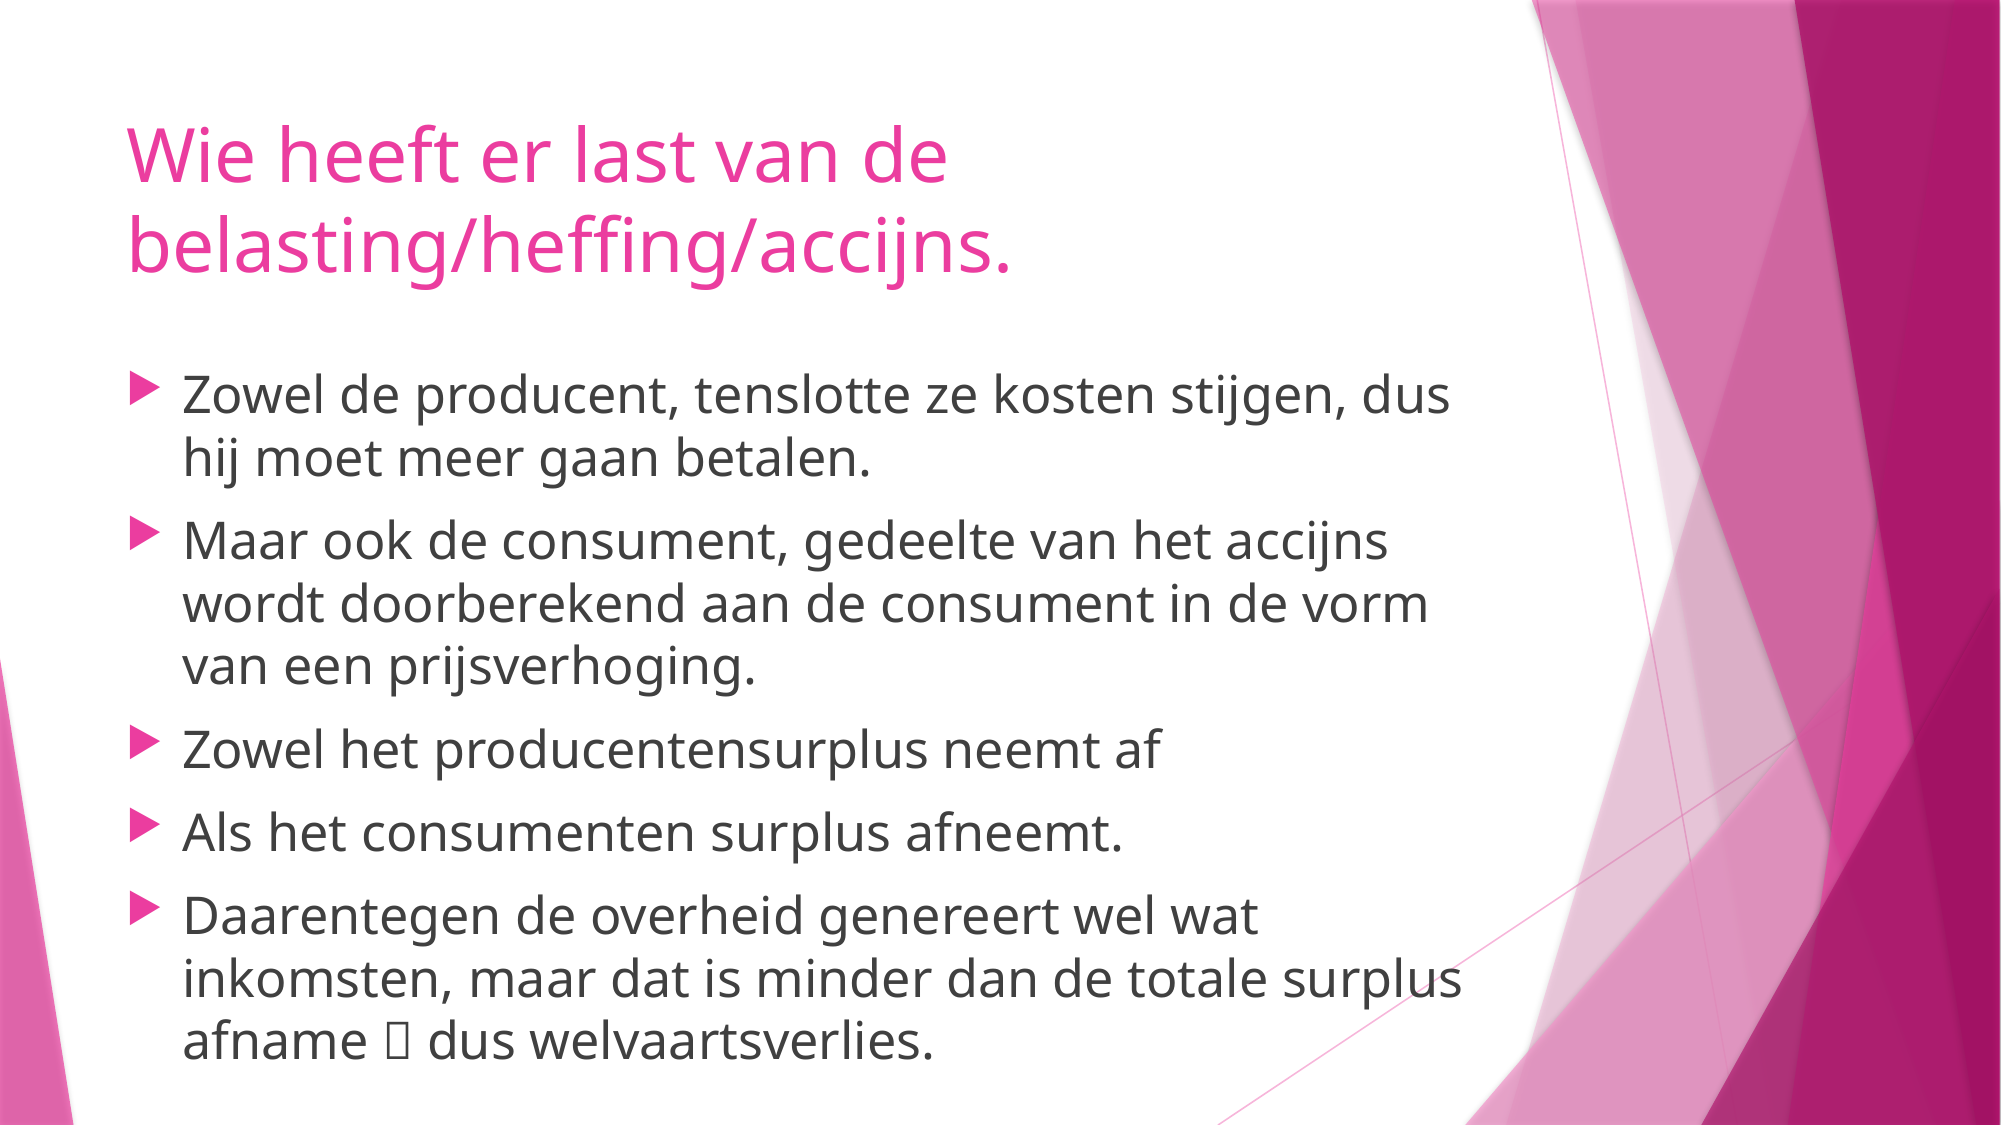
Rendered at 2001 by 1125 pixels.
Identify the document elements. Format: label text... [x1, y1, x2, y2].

list Zowel de producent, tenslotte ze kosten stijgen, dus hij moet meer gaan betalen. Maar ook de consument, gedeelte van het accijns wordt doorberekend aan de consument in de vorm van een prijsverhoging. Zowel het producentensurplus neemt af Als het consumenten surplus afneemt. Daarentegen de overheid genereert wel wat inkomsten, maar dat is minder dan de totale surplus afname  dus welvaartsverlies. [111, 354, 1522, 992]
title Wie heeft er last van de belasting/heffing/accijns. [111, 99, 1522, 317]
